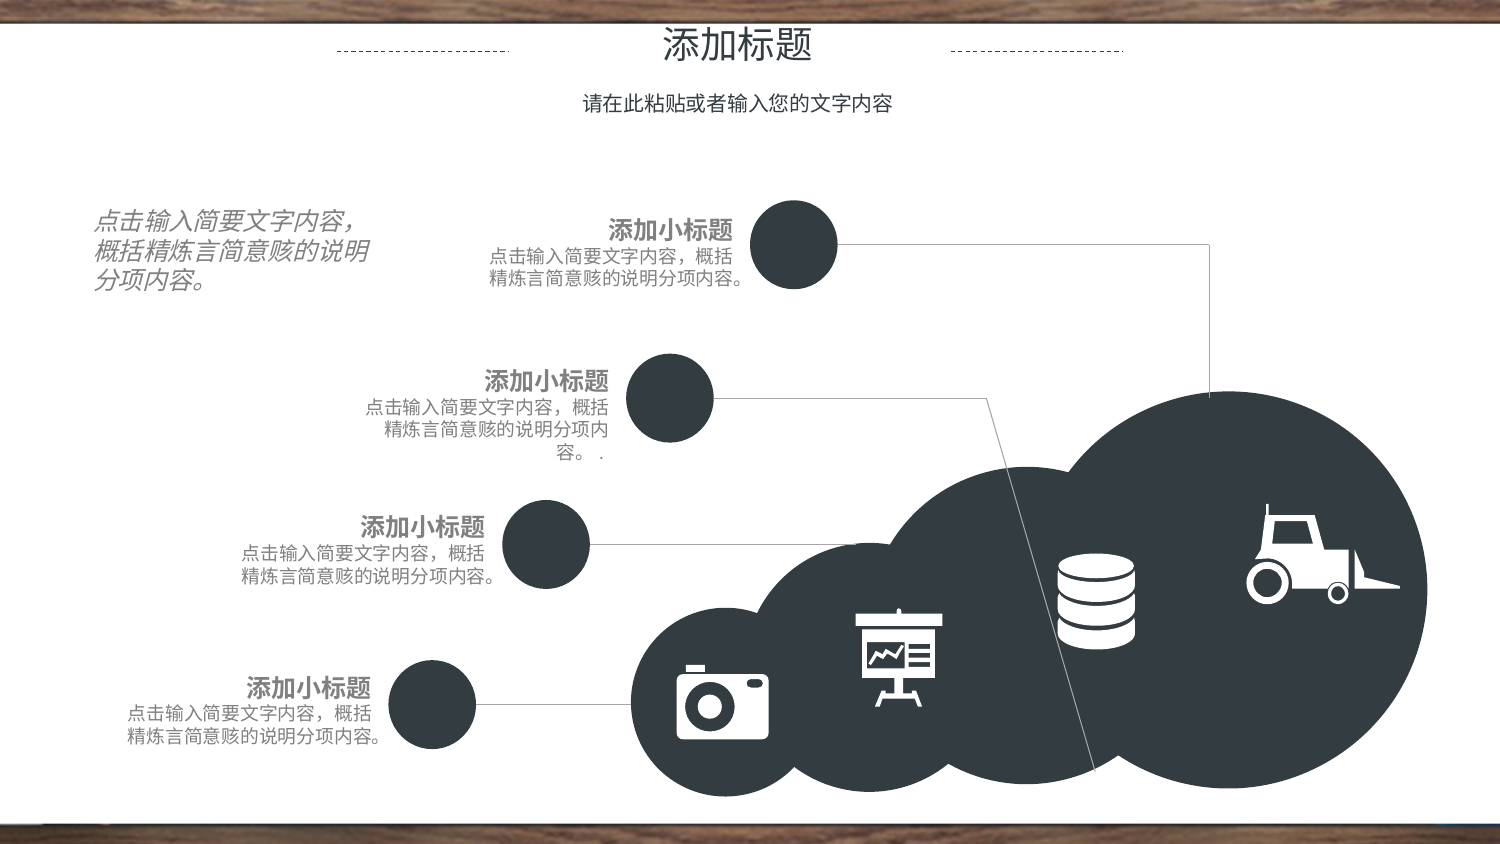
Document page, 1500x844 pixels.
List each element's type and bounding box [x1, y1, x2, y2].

text_box [0, 0, 1500, 844]
text_box [87, 181, 1432, 805]
